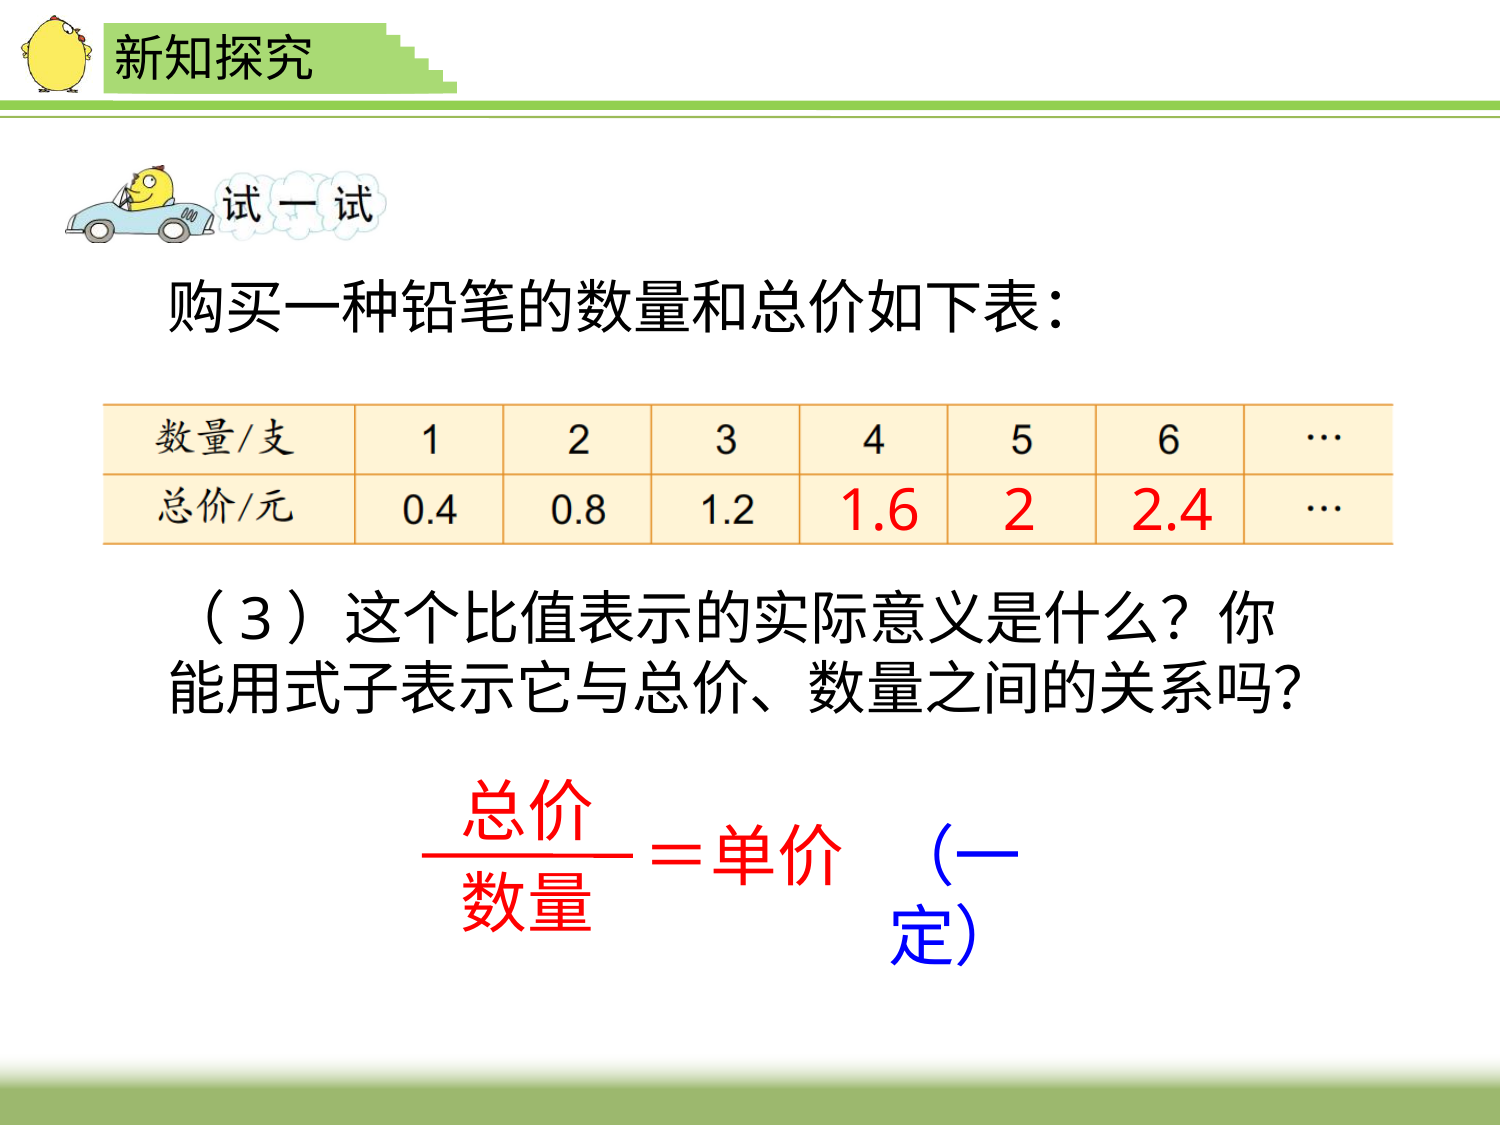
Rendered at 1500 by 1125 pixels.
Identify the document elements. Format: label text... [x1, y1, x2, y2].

picture [65, 165, 387, 243]
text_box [421, 761, 633, 950]
picture [100, 398, 1400, 548]
text_box ＝单价 [637, 806, 808, 902]
title 购买一种铅笔的数量和总价如下表： [152, 210, 1337, 396]
text_box （一定） [808, 806, 1102, 982]
text_box （3）这个比值表示的实际意义是什么？你能用式子表示它与总价、数量之间的关系吗？ [152, 574, 1336, 729]
picture [20, 15, 93, 93]
list 新知探究 [99, 3, 733, 110]
